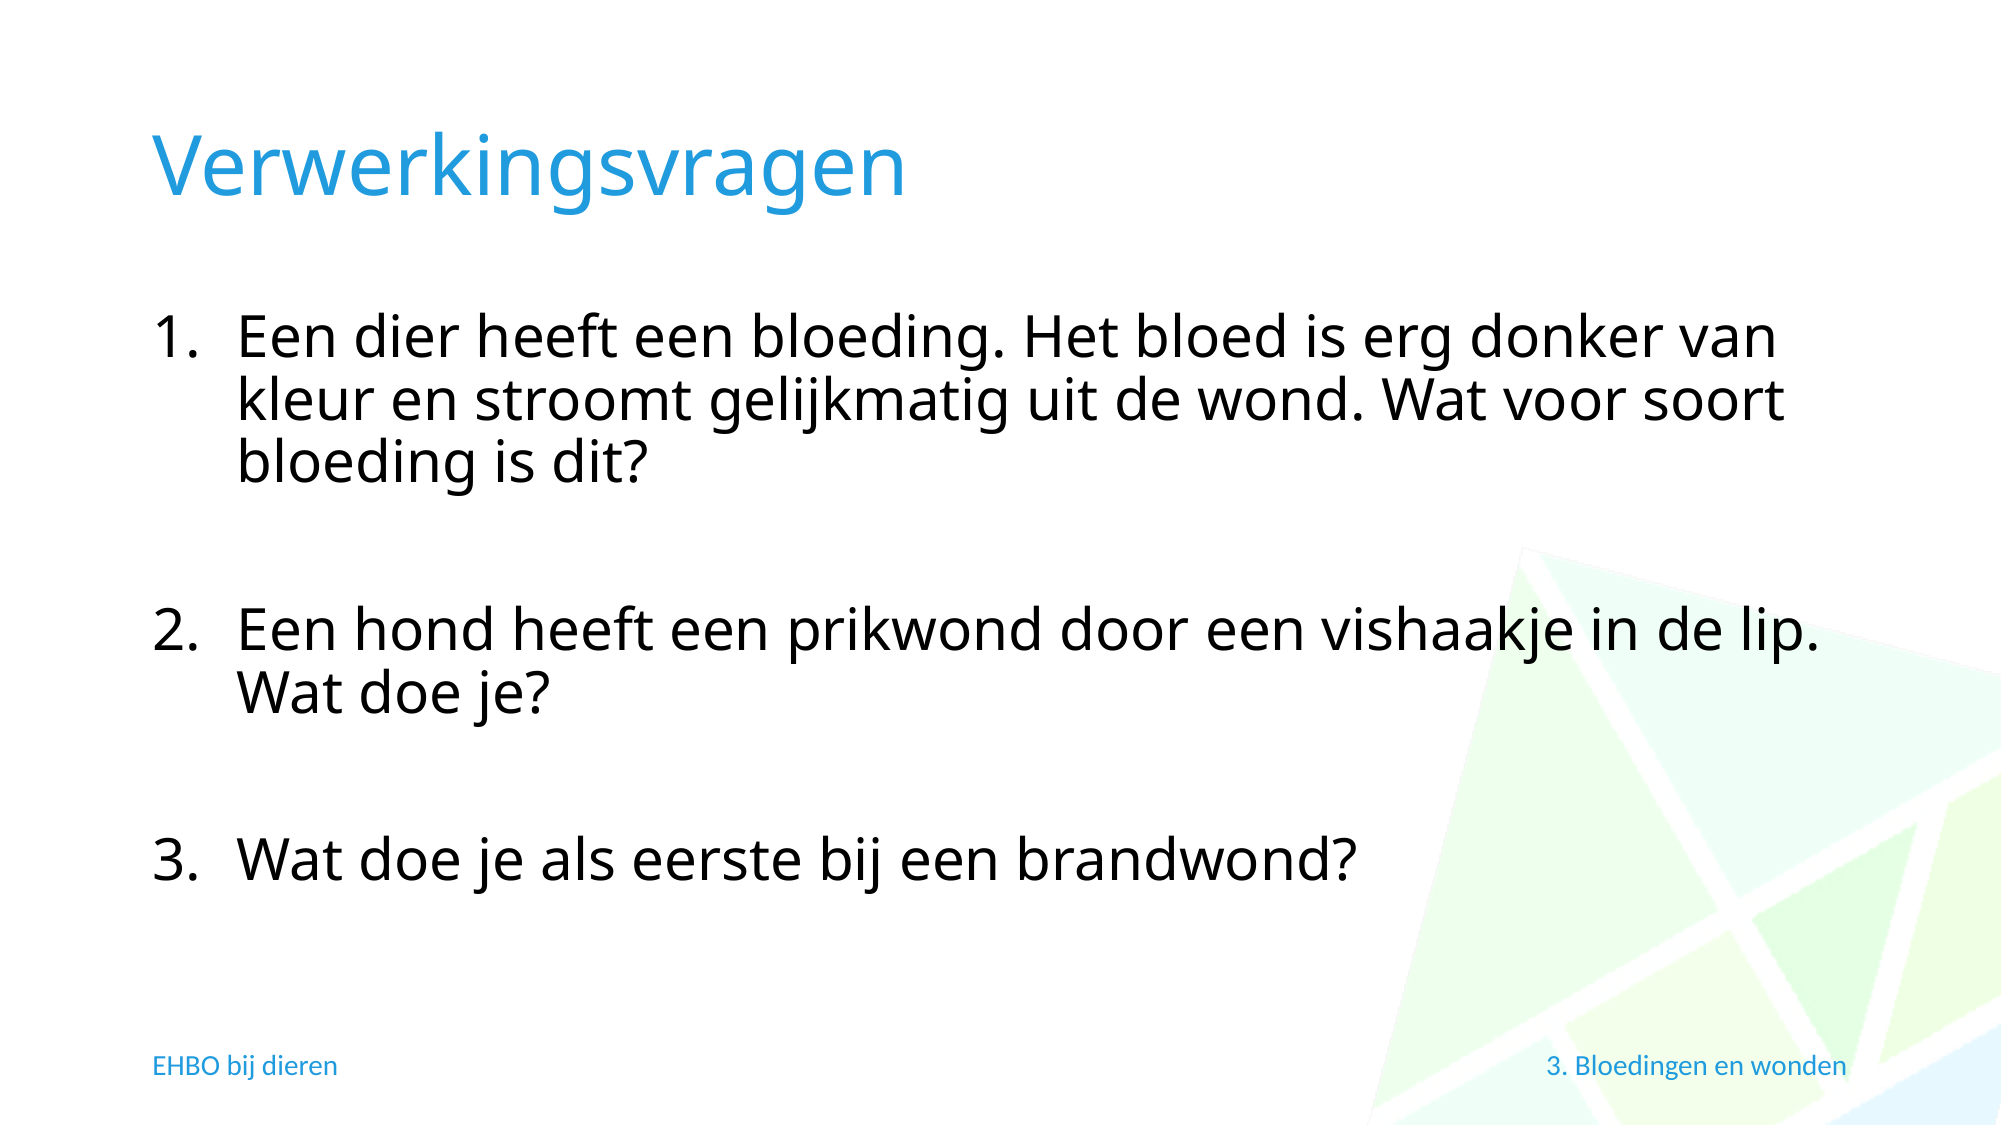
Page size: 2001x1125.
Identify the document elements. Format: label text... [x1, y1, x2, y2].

list 3. Bloedingen en wonden [1412, 1042, 1863, 1103]
list Een dier heeft een bloeding. Het bloed is erg donker van kleur en stroomt gelijkmatig uit de wond. Wat voor soort bloeding is dit? Een hond heeft een prikwond door een vishaakje in de lip. Wat doe je? Wat doe je als eerste bij een brandwond? [137, 299, 1863, 1014]
list EHBO bij dieren [137, 1042, 588, 1103]
title Verwerkingsvragen [137, 59, 1863, 278]
